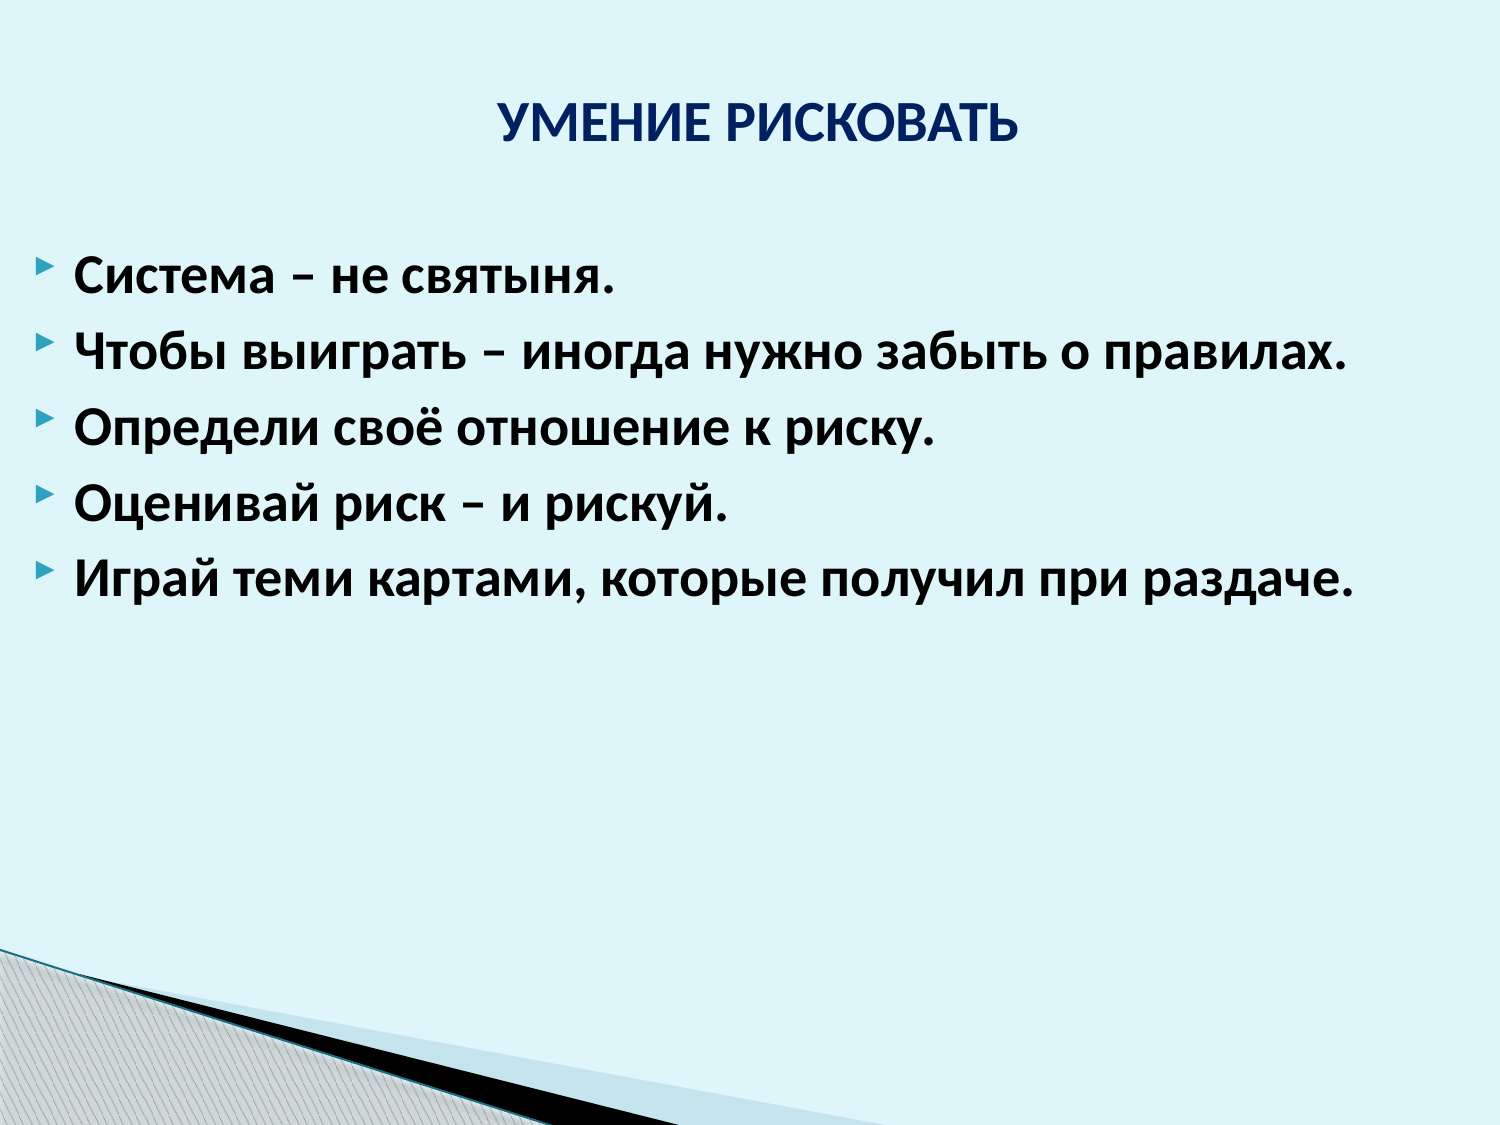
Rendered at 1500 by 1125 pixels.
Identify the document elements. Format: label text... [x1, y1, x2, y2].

list УМЕНИЕ РИСКОВАТЬ Система – не святыня. Чтобы выиграть – иногда нужно забыть о правилах. Определи своё отношение к риску. Оценивай риск – и рискуй. Играй теми картами, которые получил при раздаче. [0, 0, 1500, 1125]
